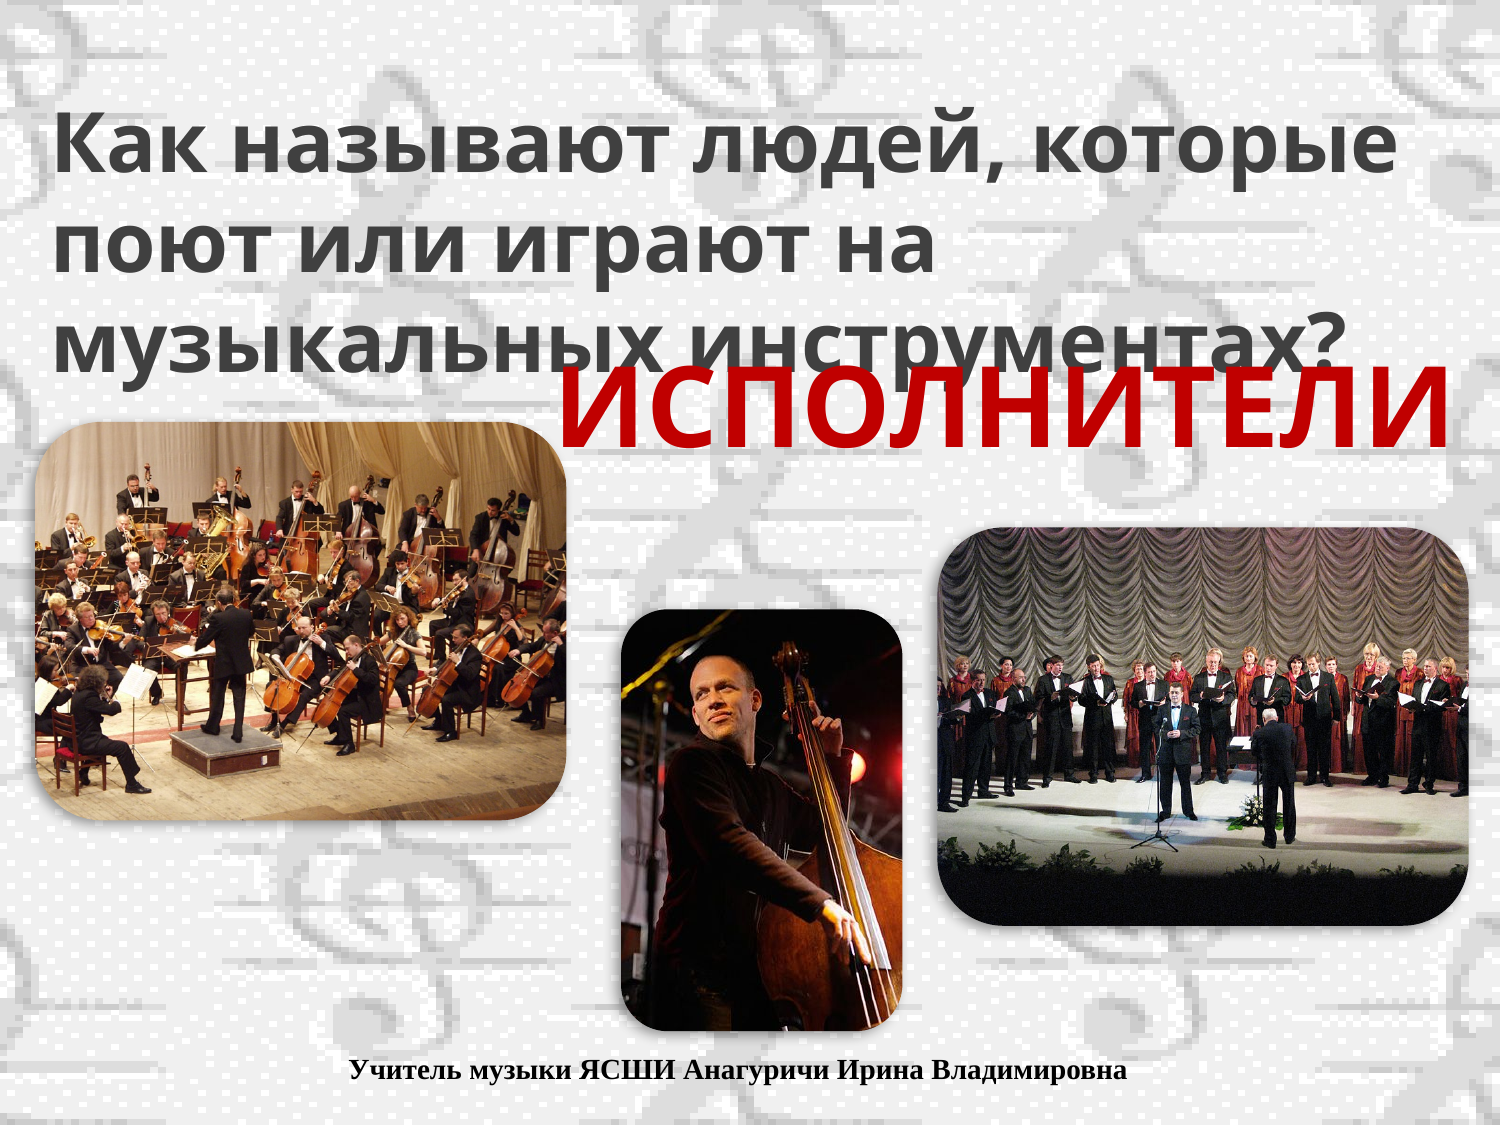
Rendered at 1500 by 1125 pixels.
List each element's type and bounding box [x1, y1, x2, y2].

list [761, 0, 1500, 573]
picture [0, 0, 1500, 1125]
